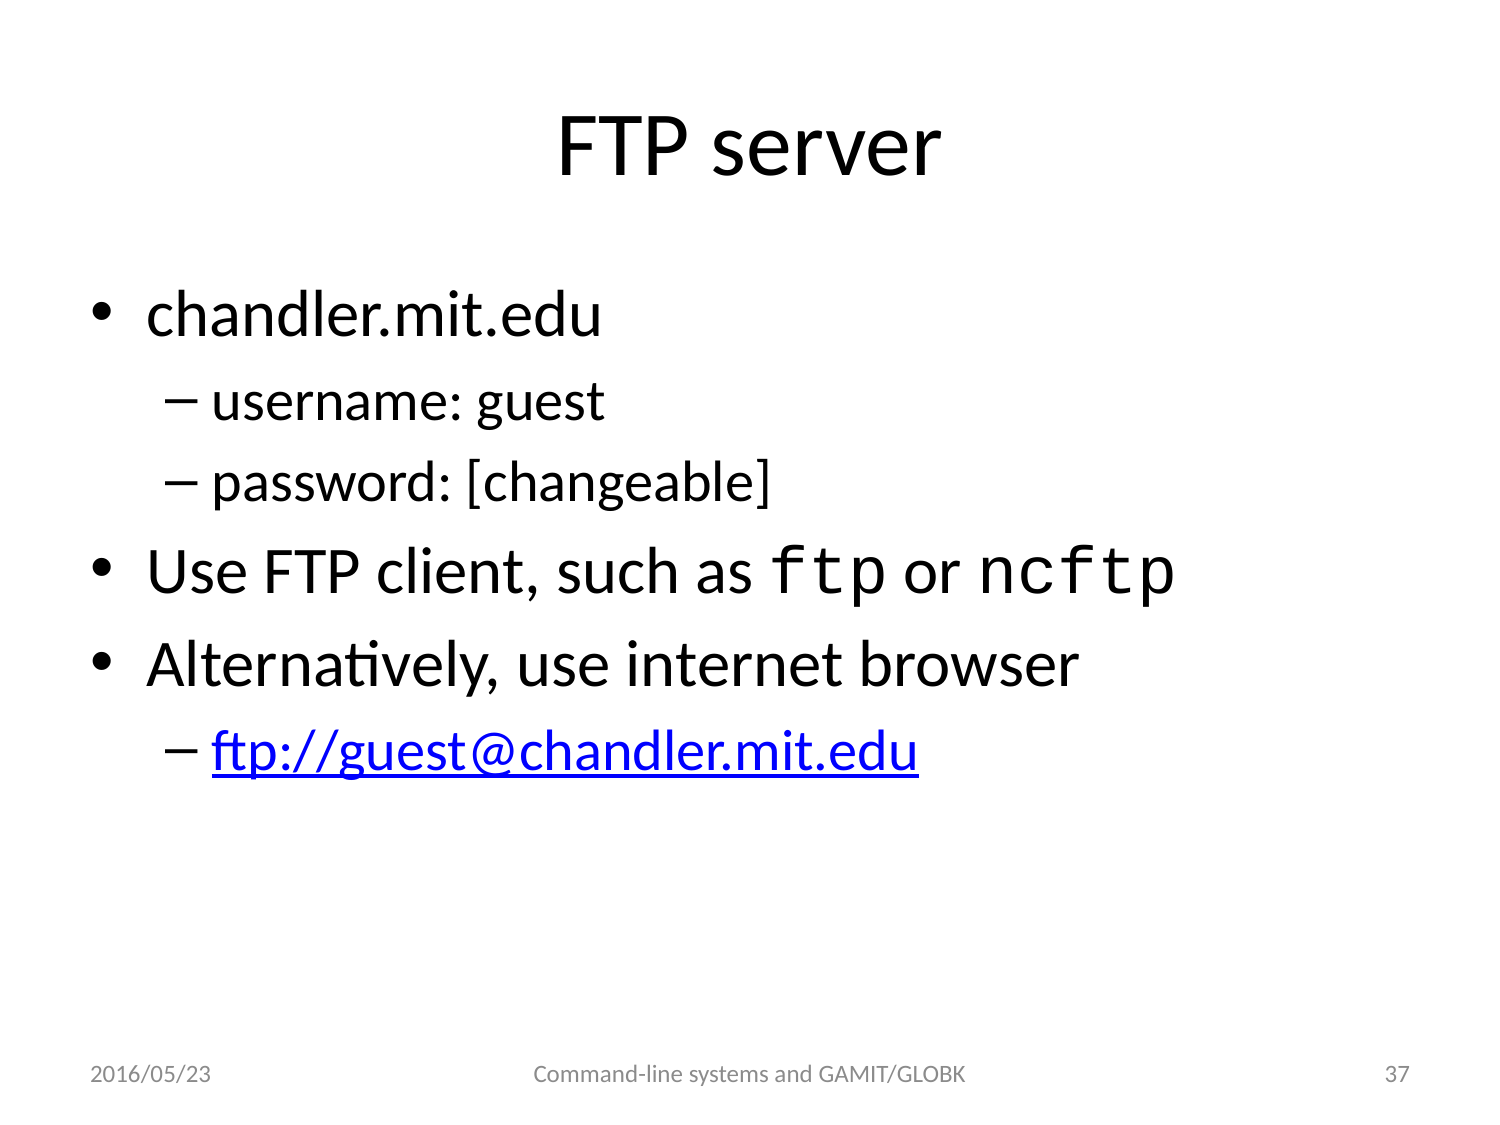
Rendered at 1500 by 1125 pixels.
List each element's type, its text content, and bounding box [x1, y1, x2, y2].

slide_number 37 [1074, 1042, 1425, 1103]
list chandler.mit.edu username: guest password: [changeable] Use FTP client, such as ftp or ncftp Alternatively, use internet browser ftp://guest@chandler.mit.edu [75, 262, 1425, 1005]
title FTP server [75, 45, 1425, 233]
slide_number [75, 1042, 425, 1103]
footer Command-line systems and GAMIT/GLOBK [512, 1042, 988, 1103]
